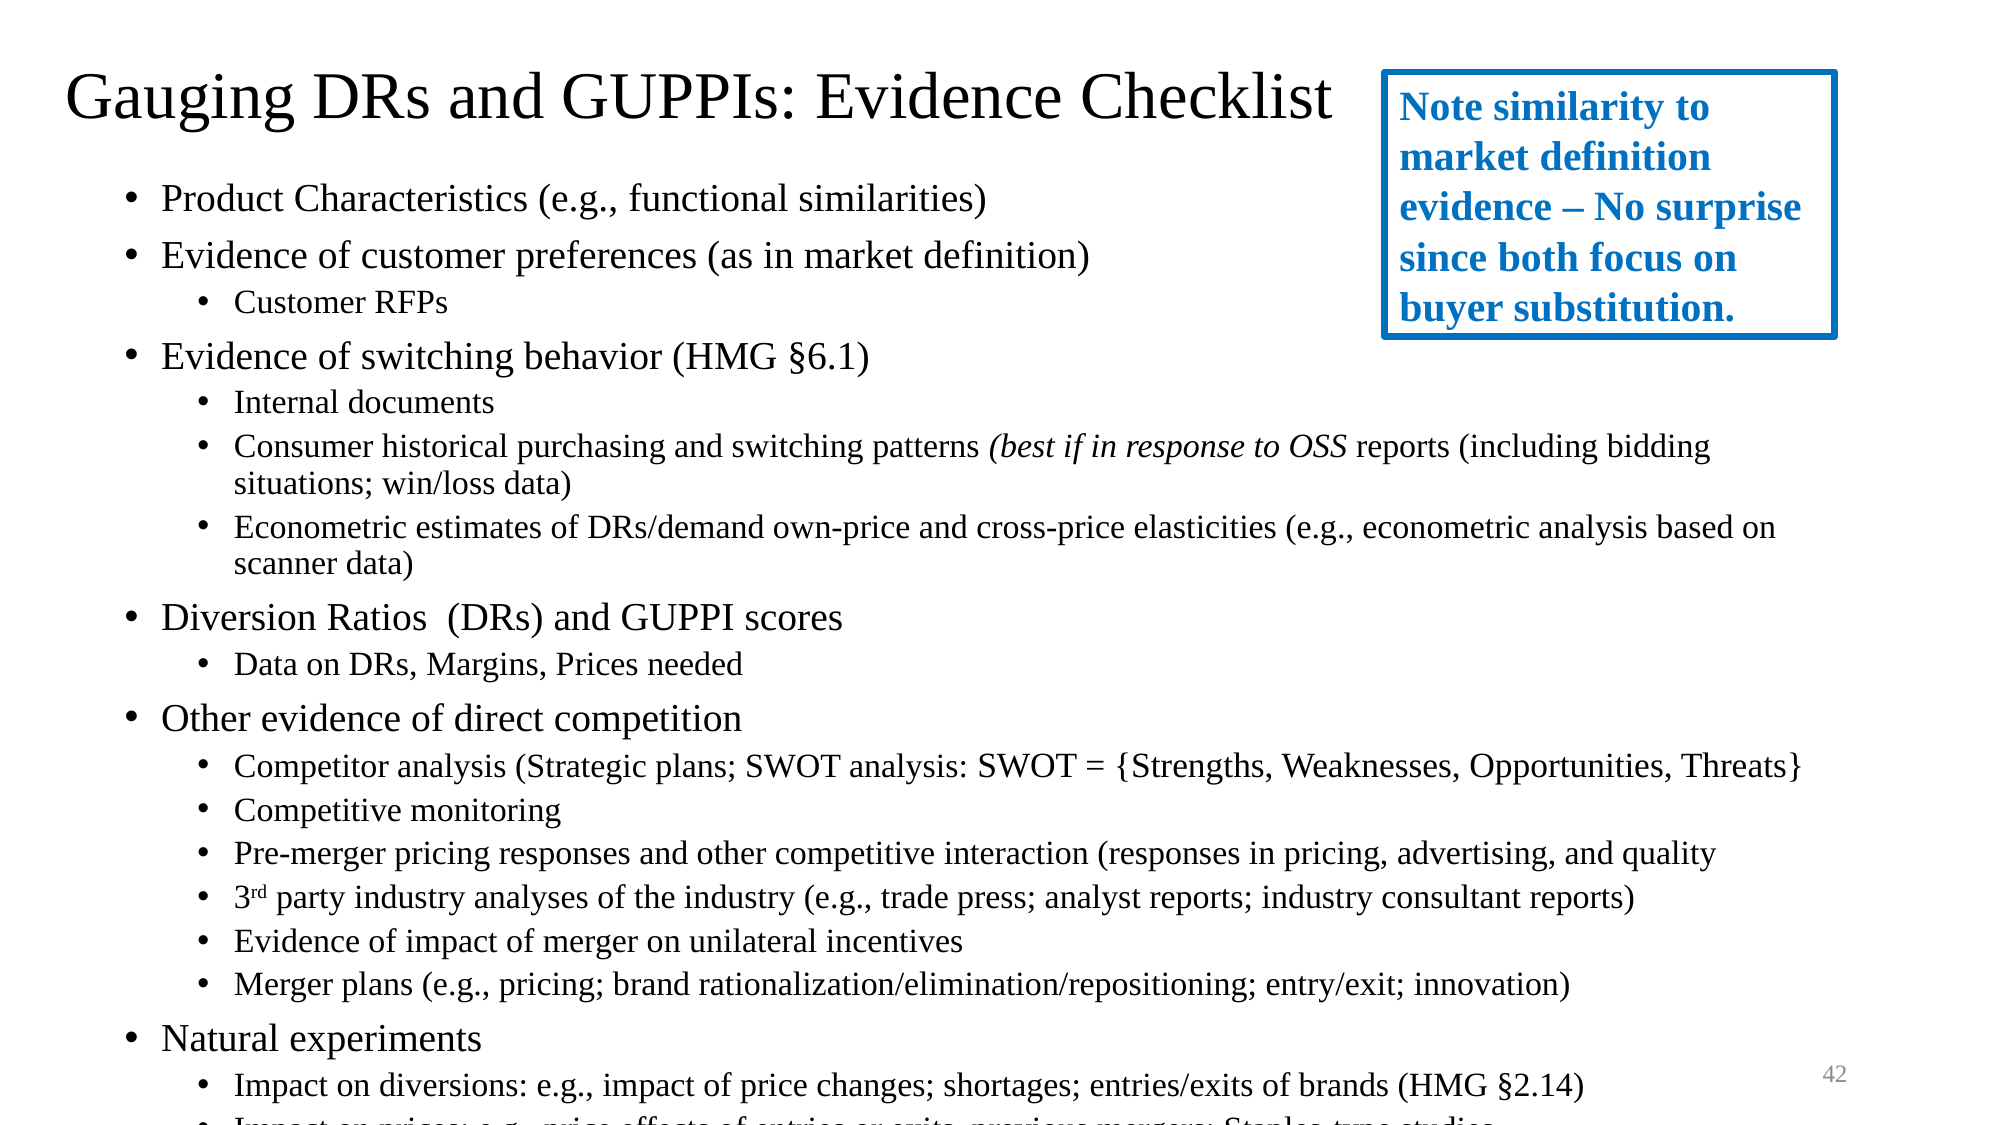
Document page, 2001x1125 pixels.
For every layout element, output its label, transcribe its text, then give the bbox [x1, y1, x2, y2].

text_box Note similarity to market definition evidence – No surprise since both focus on buyer substitution. [1384, 71, 1835, 337]
title Gauging DRs and GUPPIs: Evidence Checklist [50, 0, 1776, 206]
list Product Characteristics (e.g., functional similarities) Evidence of customer preferences (as in market definition) Customer RFPs Evidence of switching behavior (HMG §6.1) Internal documents Consumer historical purchasing and switching patterns (best if in response to OSS reports (including bidding situations; win/loss data) Econometric estimates of DRs/demand own-price and cross-price elasticities (e.g., econometric analysis based on scanner data) Diversion Ratios (DRs) and GUPPI scores Data on DRs, Margins, Prices needed Other evidence of direct competition Competitor analysis (Strategic plans; SWOT analysis: SWOT = {Strengths, Weaknesses, Opportunities, Threats} Competitive monitoring Pre-merger pricing responses and other competitive interaction (responses in pricing, advertising, and quality 3rd party industry analyses of the industry (e.g., trade press; analyst reports; industry consultant reports) Evidence of impact of merger on unilateral incentives Merger plans (e.g., pricing; brand rationalization/elimination/repositioning; entry/exit; innovation) Natural experiments Impact on diversions: e.g., impact of price changes; shortages; entries/exits of brands (HMG §2.14) Impact on prices: e.g., price effects of entries or exits, previous mergers; Staples-type studies [109, 170, 1835, 1125]
slide_number 42 [1412, 1042, 1863, 1103]
